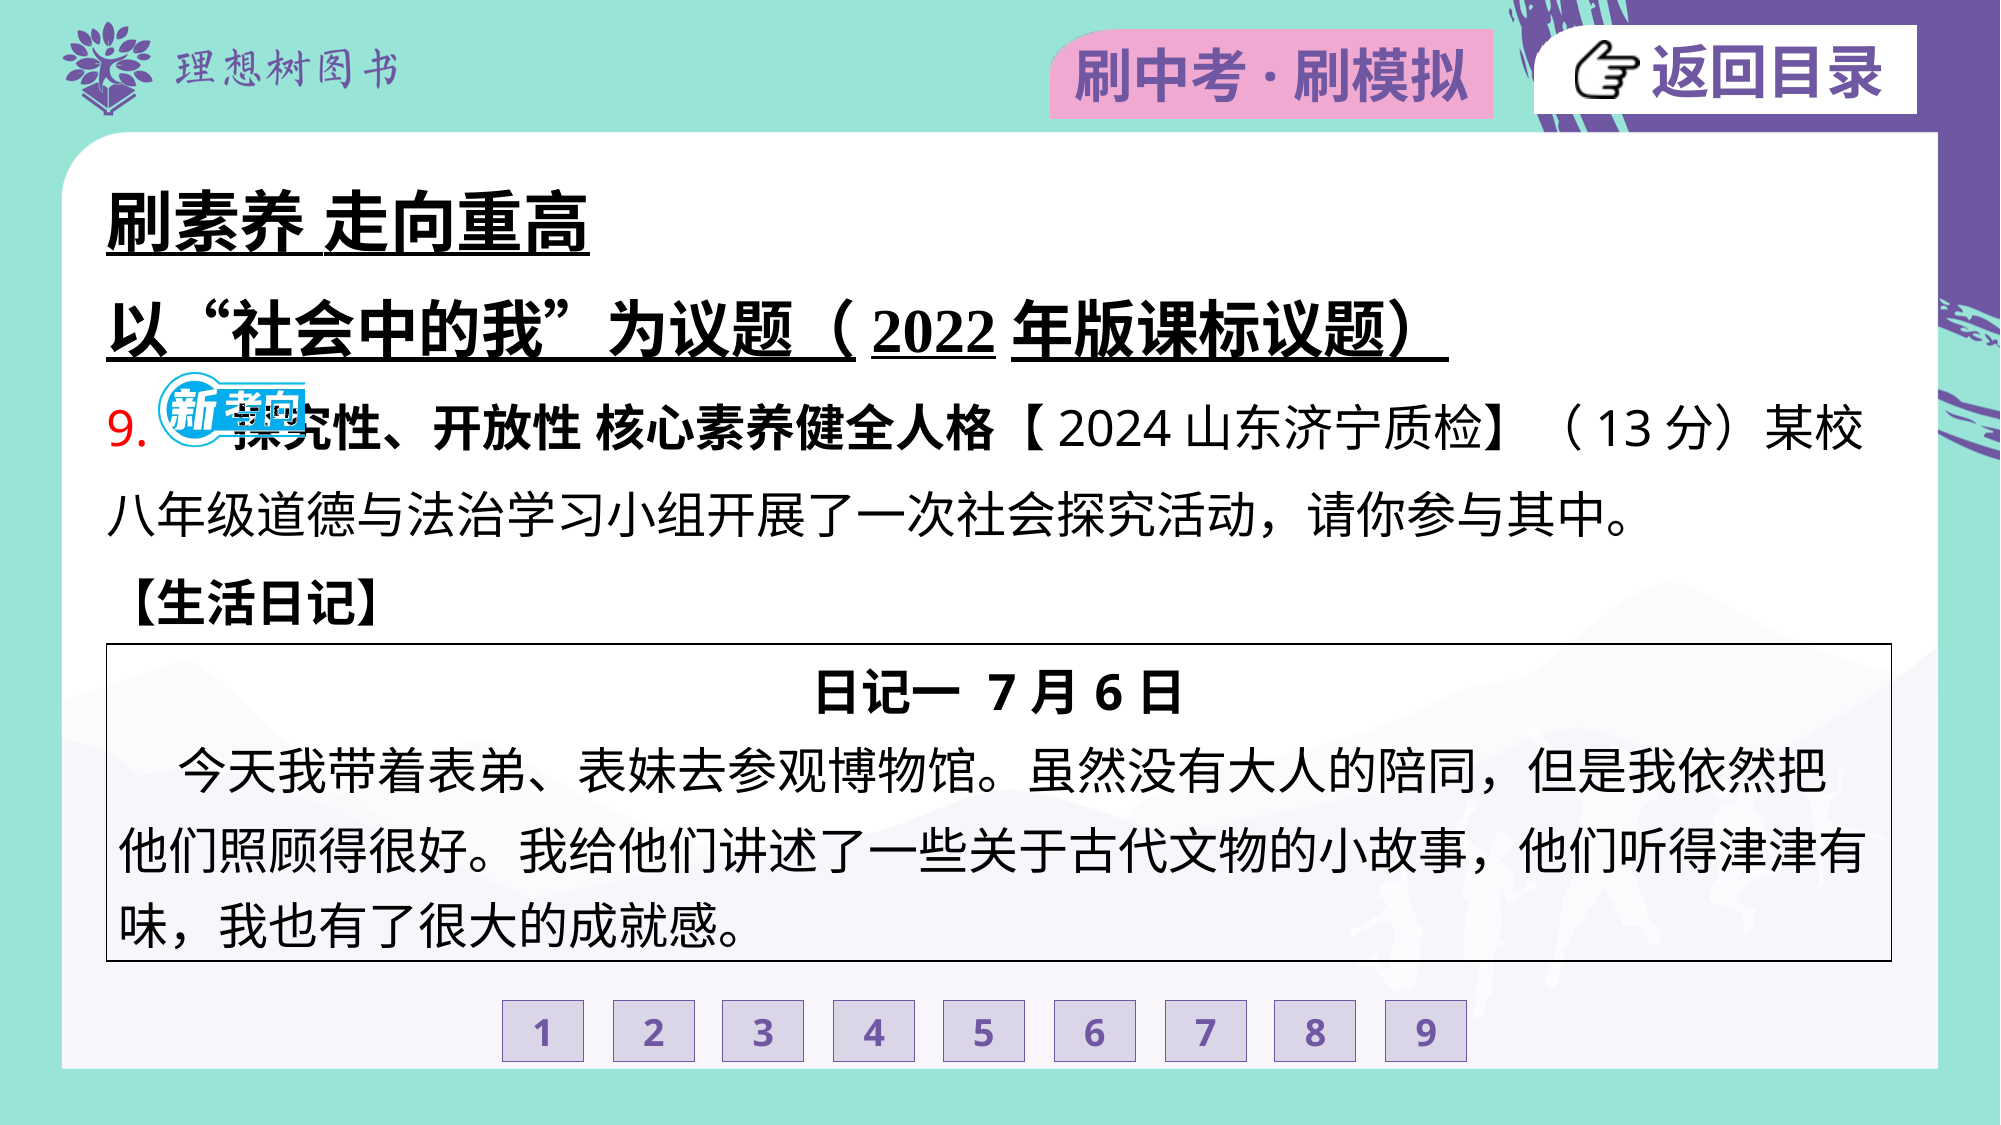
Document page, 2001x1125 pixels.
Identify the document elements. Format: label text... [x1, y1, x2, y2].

text_box 刷素养 走向重高 [106, 140, 1895, 256]
table_header 日记一 7月6日 今天我带着表弟、表妹去参观博物馆。虽然没有大人的陪同，但是我依然把 他们照顾得很好。我给他们讲述了一些关于古代文物的小故事，他们听得津津有 味，我也有了很大的成就感。 [107, 645, 1891, 960]
text_box 9. 探究性、开放性 核心素养健全人格【2024山东济宁质检】（13分）某校 八年级道德与法治学习小组开展了一次社会探究活动，请你参与其中。 [106, 364, 1894, 534]
text_box 【生活日记】 [106, 544, 1895, 623]
text_box 以“社会中的我”为议题（2022年版课标议题） [106, 256, 1895, 386]
picture [0, 0, 2000, 1125]
